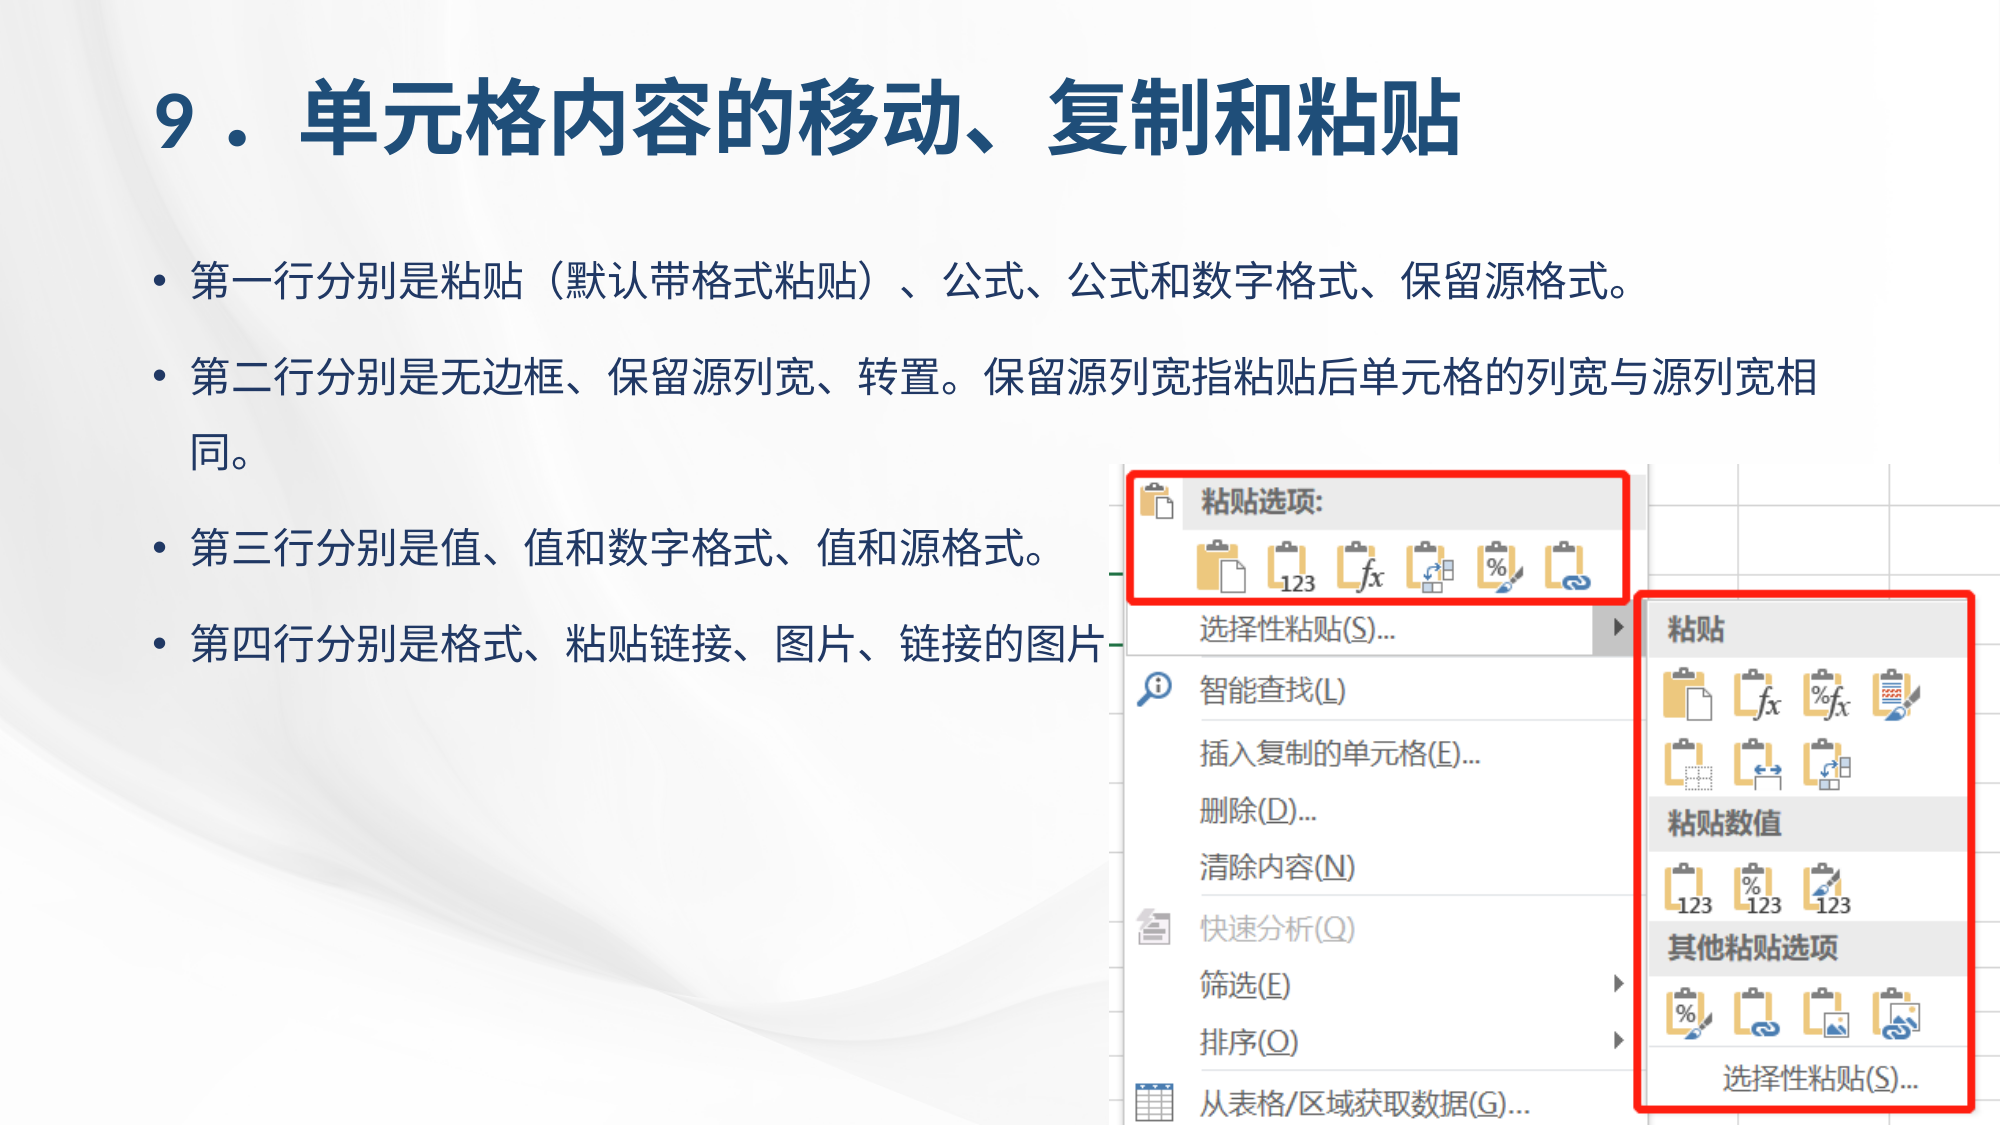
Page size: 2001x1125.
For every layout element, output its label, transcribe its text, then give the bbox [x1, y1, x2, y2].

title 9．单元格内容的移动、复制和粘贴 [137, 59, 1863, 184]
picture [1109, 464, 2000, 1125]
list 第一行分别是粘贴（默认带格式粘贴）、公式、公式和数字格式、保留源格式。 第二行分别是无边框、保留源列宽、转置。保留源列宽指粘贴后单元格的列宽与源列宽相同。 第三行分别是值、值和数字格式、值和源格式。 第四行分别是格式、粘贴链接、图片、链接的图片。 [137, 222, 1863, 1043]
